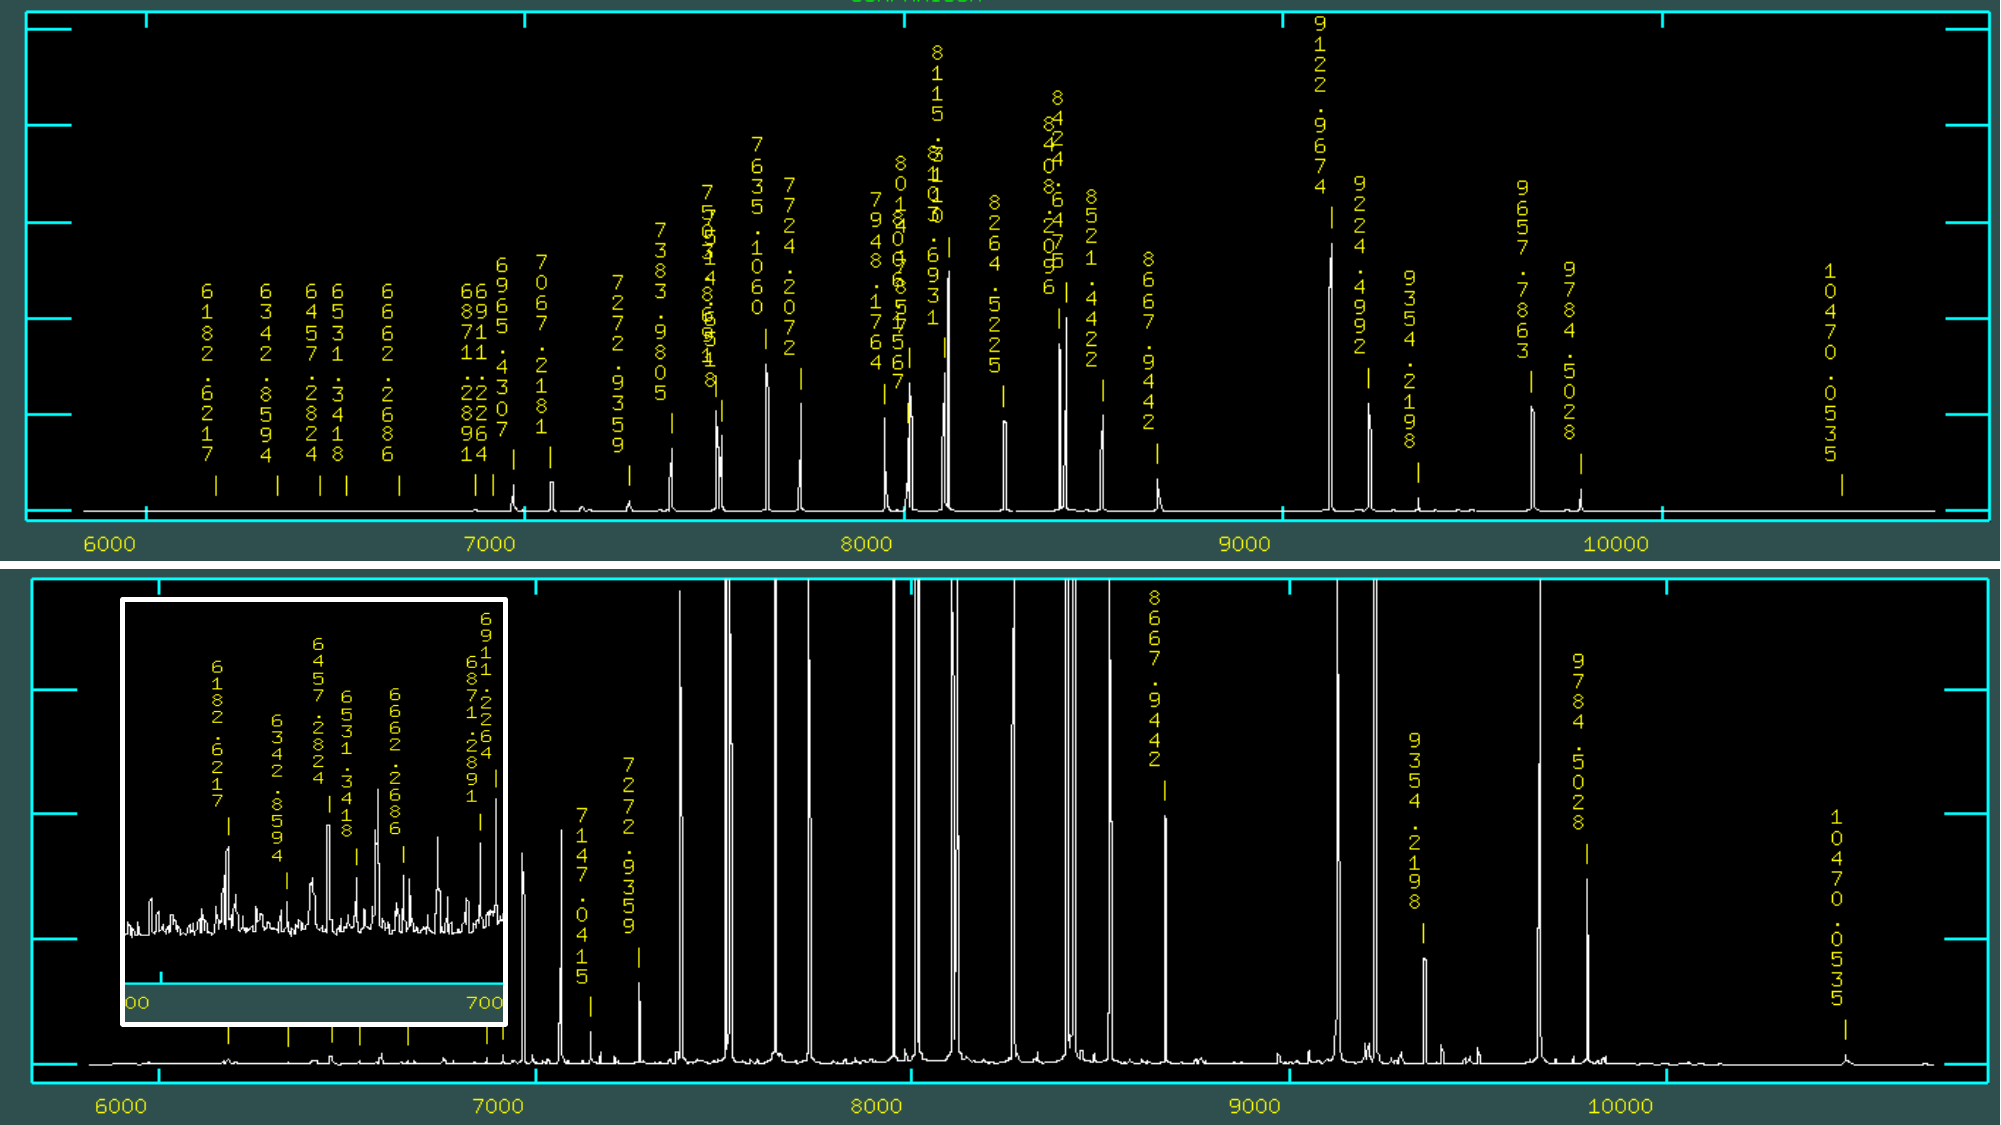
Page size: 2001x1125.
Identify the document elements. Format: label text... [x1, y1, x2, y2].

picture [0, 0, 2000, 561]
picture [0, 569, 2000, 1125]
title VPH850 [249, 561, 1750, 569]
